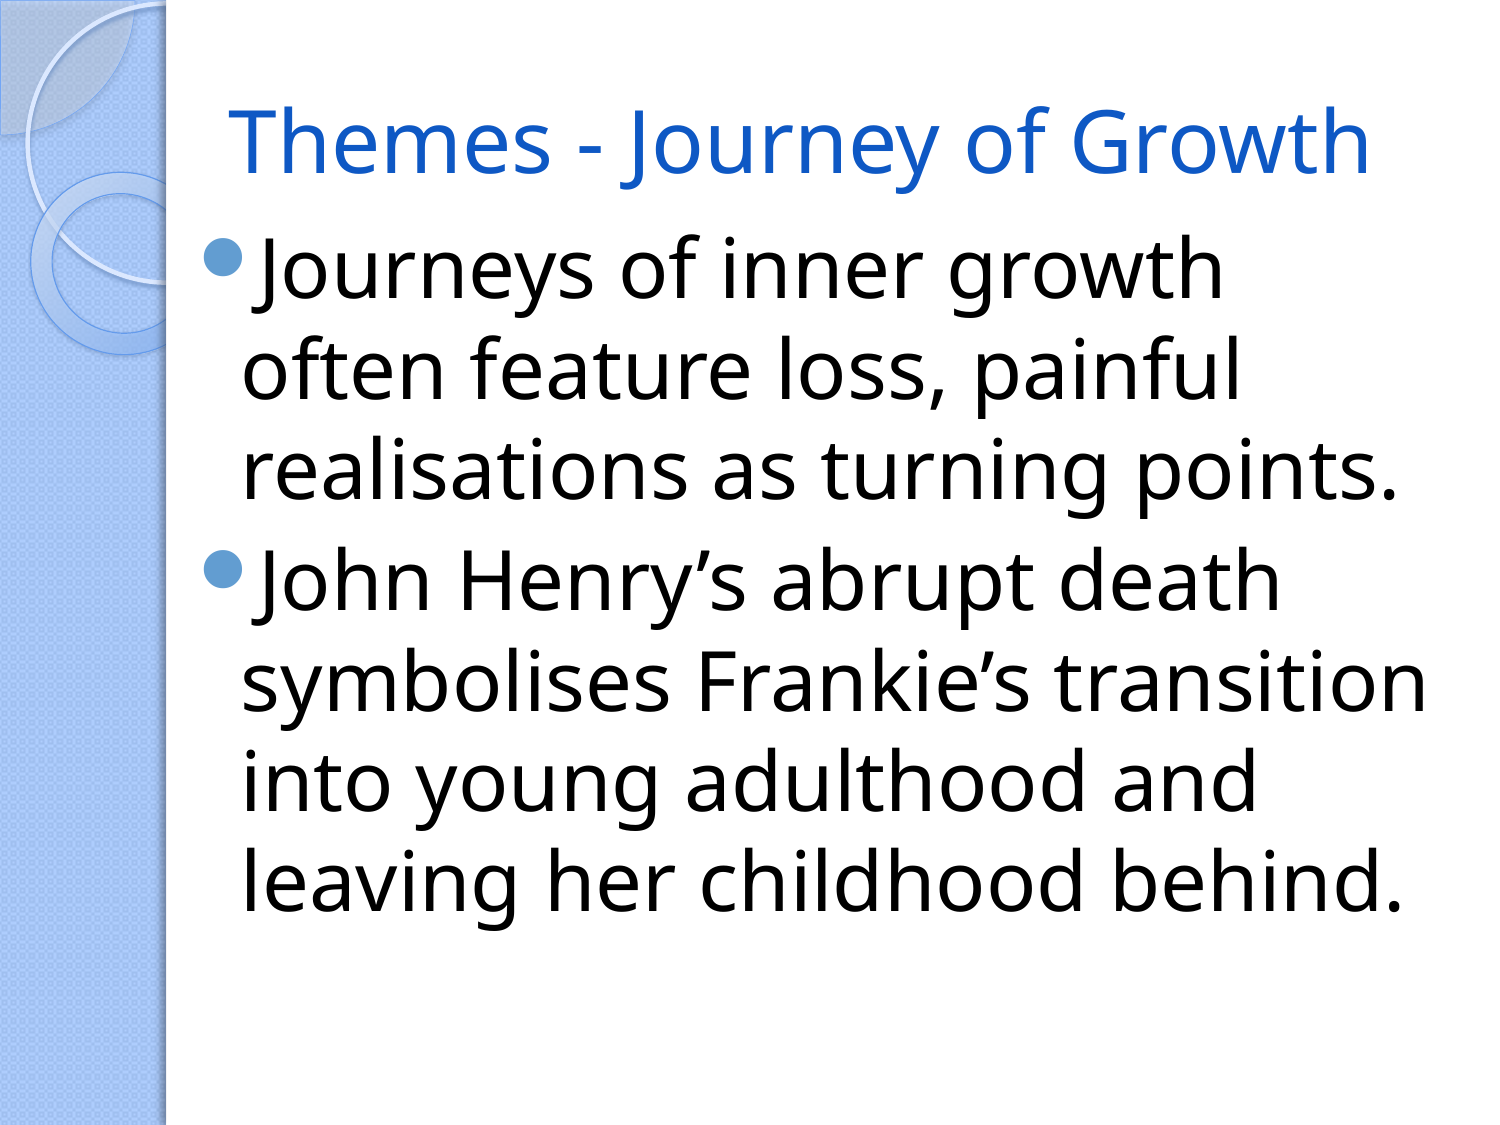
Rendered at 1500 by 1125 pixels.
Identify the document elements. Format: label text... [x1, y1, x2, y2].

list Journeys of inner growth often feature loss, painful realisations as turning points. John Henry’s abrupt death symbolises Frankie’s transition into young adulthood and leaving her childhood behind. [171, 208, 1466, 1059]
title Themes - Journey of Growth [159, 45, 1466, 233]
